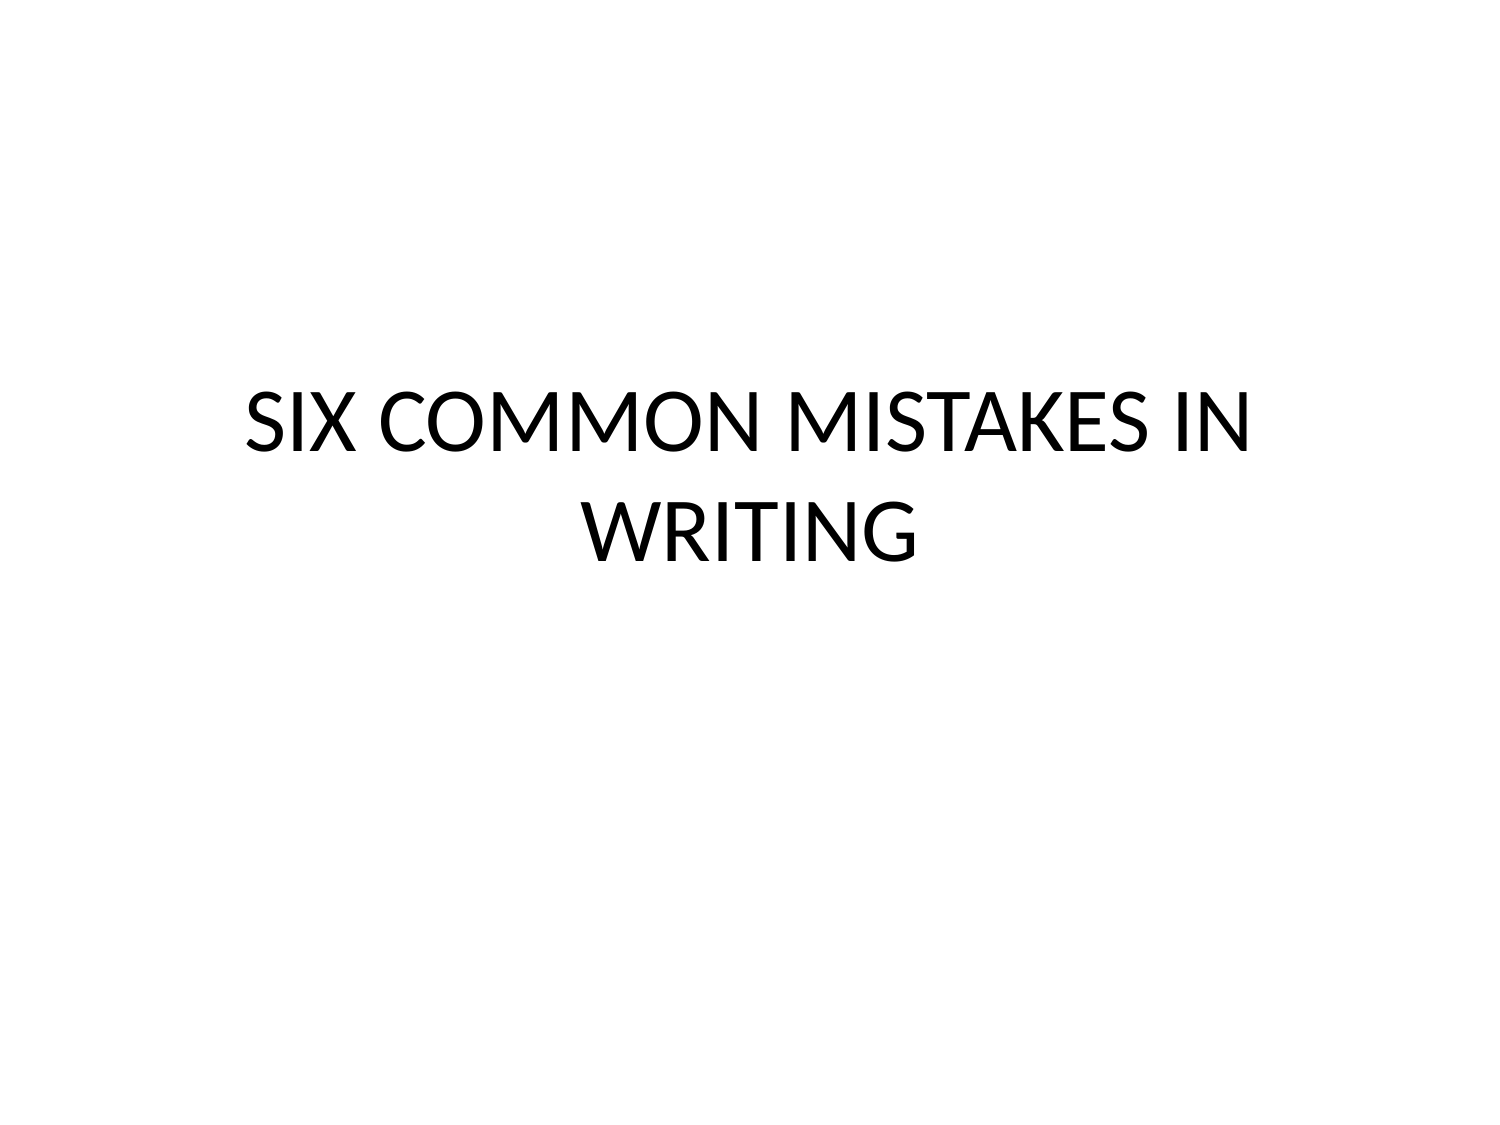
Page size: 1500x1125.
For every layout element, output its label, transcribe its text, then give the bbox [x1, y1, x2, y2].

title SIX COMMON MISTAKES IN WRITING [112, 349, 1388, 591]
